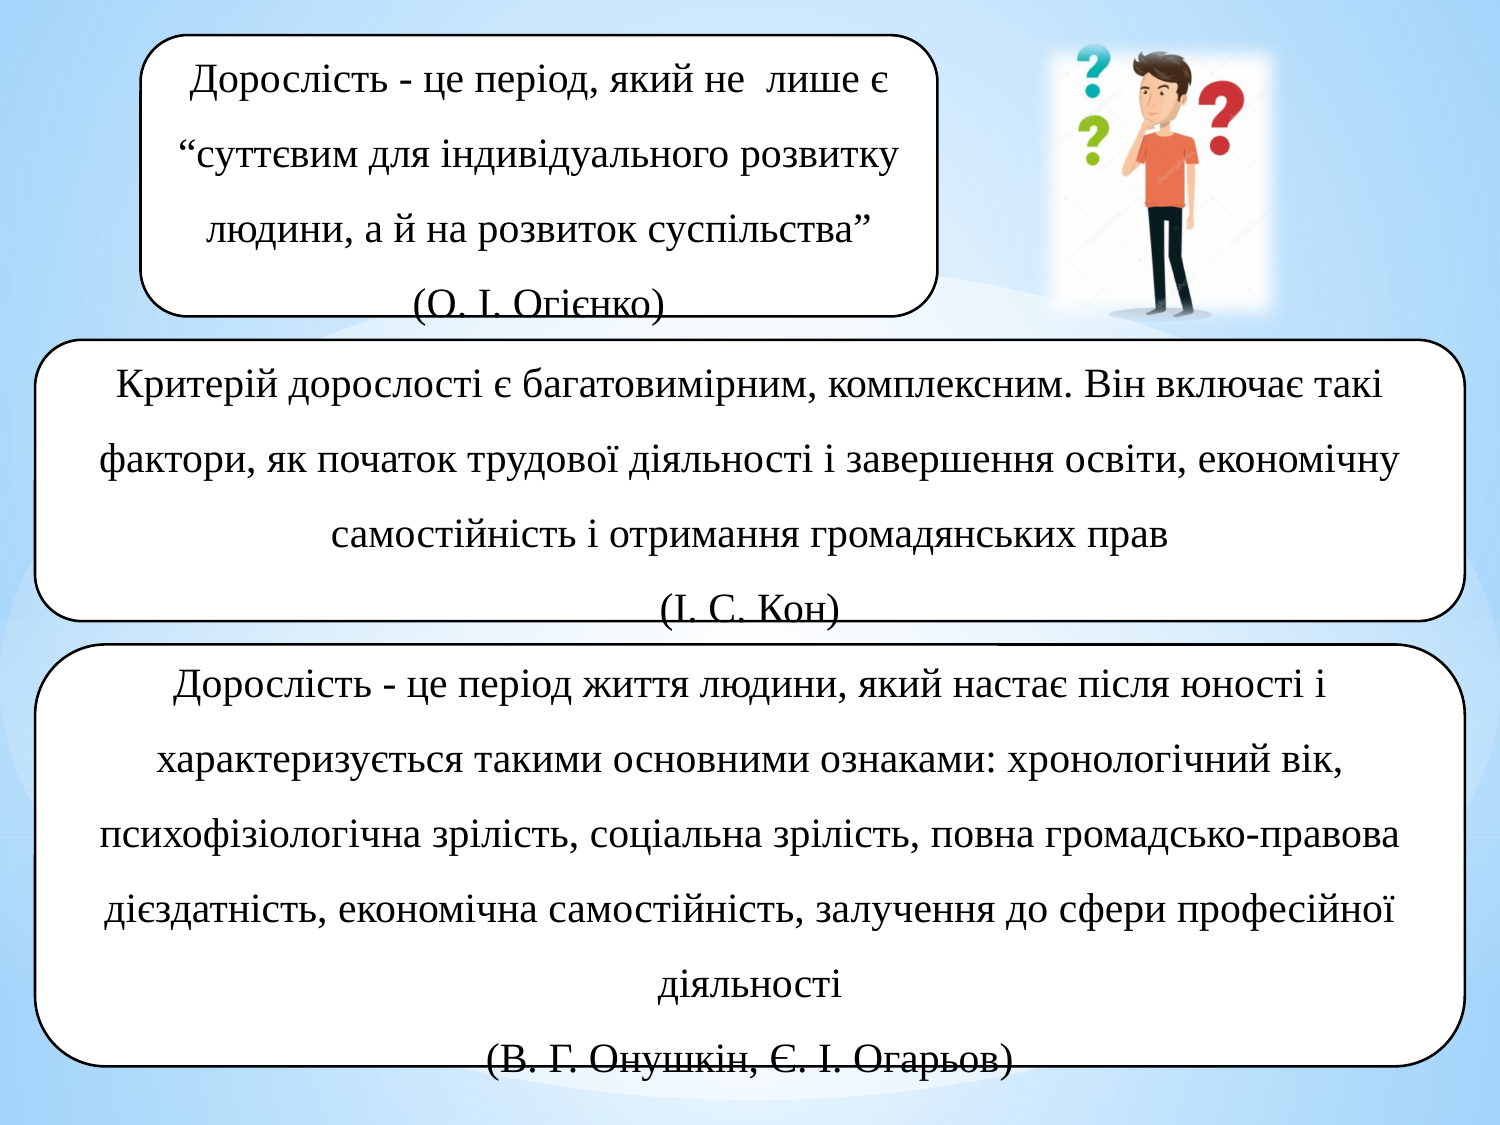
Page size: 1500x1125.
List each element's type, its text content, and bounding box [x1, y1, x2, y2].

picture [1030, 34, 1290, 330]
text_box Дорослість - це період, який не лише є “суттєвим для індивідуального розвитку людини, а й на розвиток суспільства” (О. І. Огієнко) [139, 33, 939, 318]
text_box Критерій дорослості є багатовимірним, комплексним. Він включає такі фактори, як початок трудової діяльності і завершення освіти, економічну самостійність і отримання громадянських прав (І. С. Кон) [33, 338, 1467, 623]
text_box Дорослість - це період життя людини, який настає після юності і характеризується такими основними ознаками: хронологічний вік, психофізіологічна зрілість, соціальна зрілість, повна громадсько-правова дієздатність, економічна самостійність, залучення до сфери професійної діяльності (В. Г. Онушкін, Є. І. Огарьов) [33, 643, 1467, 1068]
